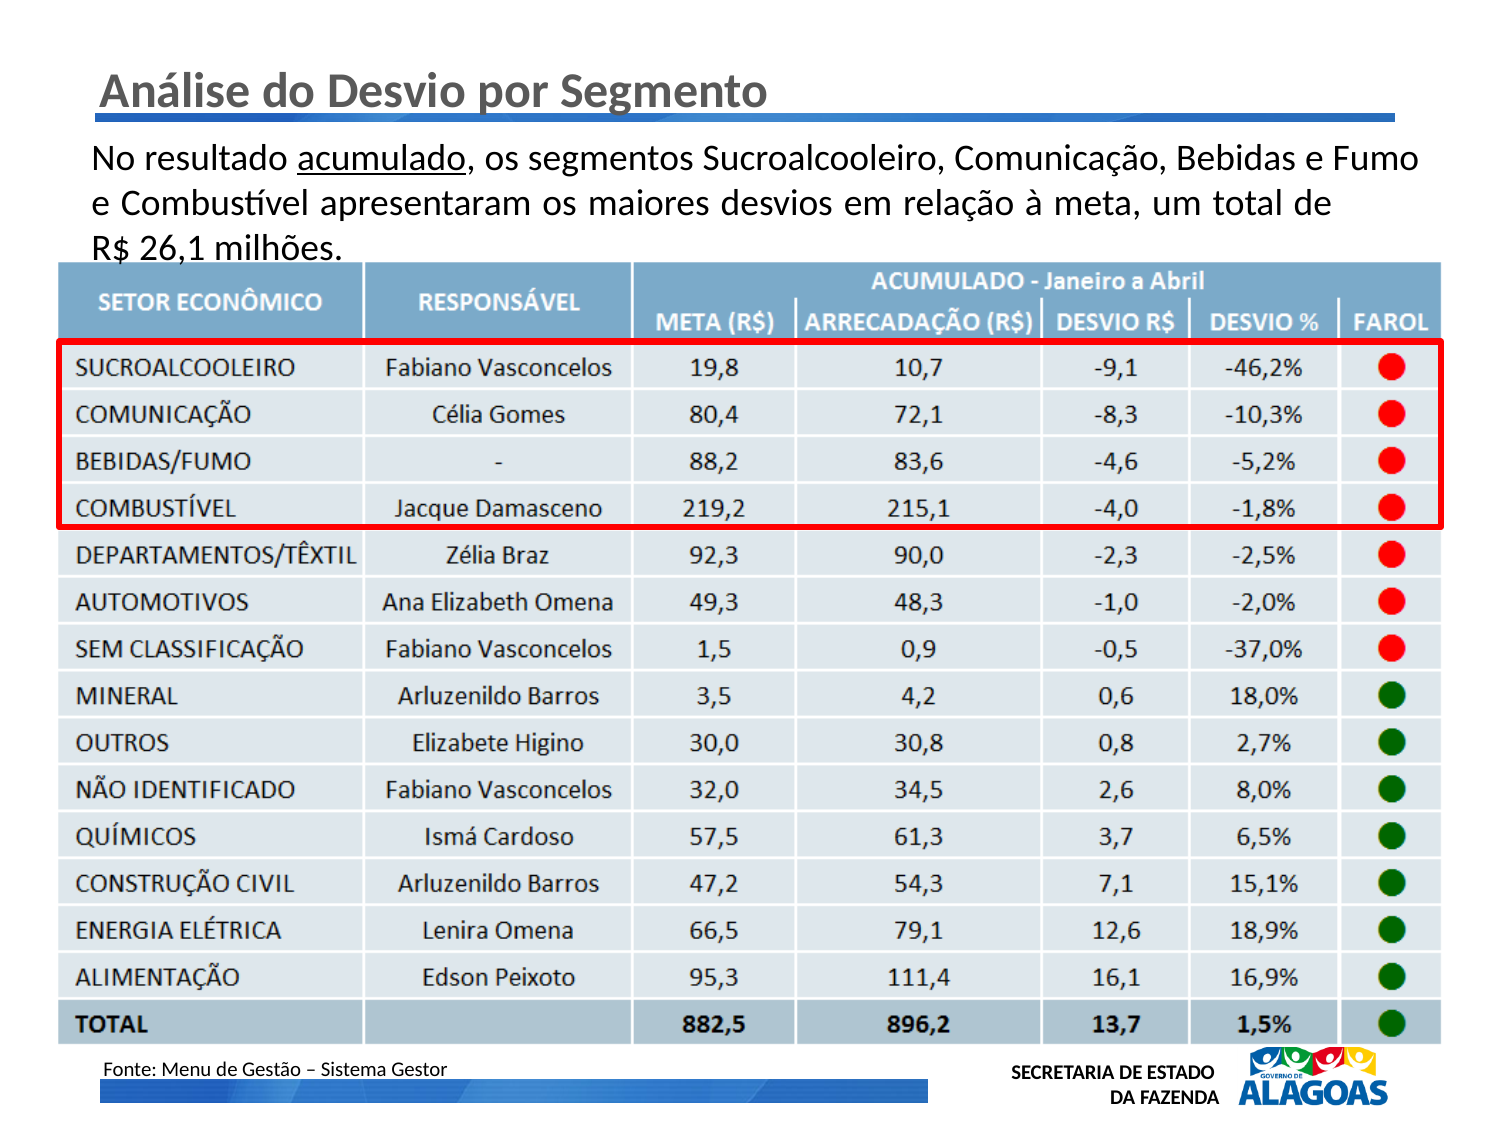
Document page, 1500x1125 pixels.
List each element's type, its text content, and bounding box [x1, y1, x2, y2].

text_box Fonte: Menu de Gestão – Sistema Gestor [88, 1055, 609, 1088]
picture [57, 261, 1444, 1108]
title Análise do Desvio por Segmento [85, 50, 1436, 125]
text_box No resultado acumulado, os segmentos Sucroalcooleiro, Comunicação, Bebidas e Fumo e Combustível apresentaram os maiores desvios em relação à meta, um total de R$ 26,1 milhões. [76, 125, 1436, 259]
picture [100, 1079, 928, 1103]
